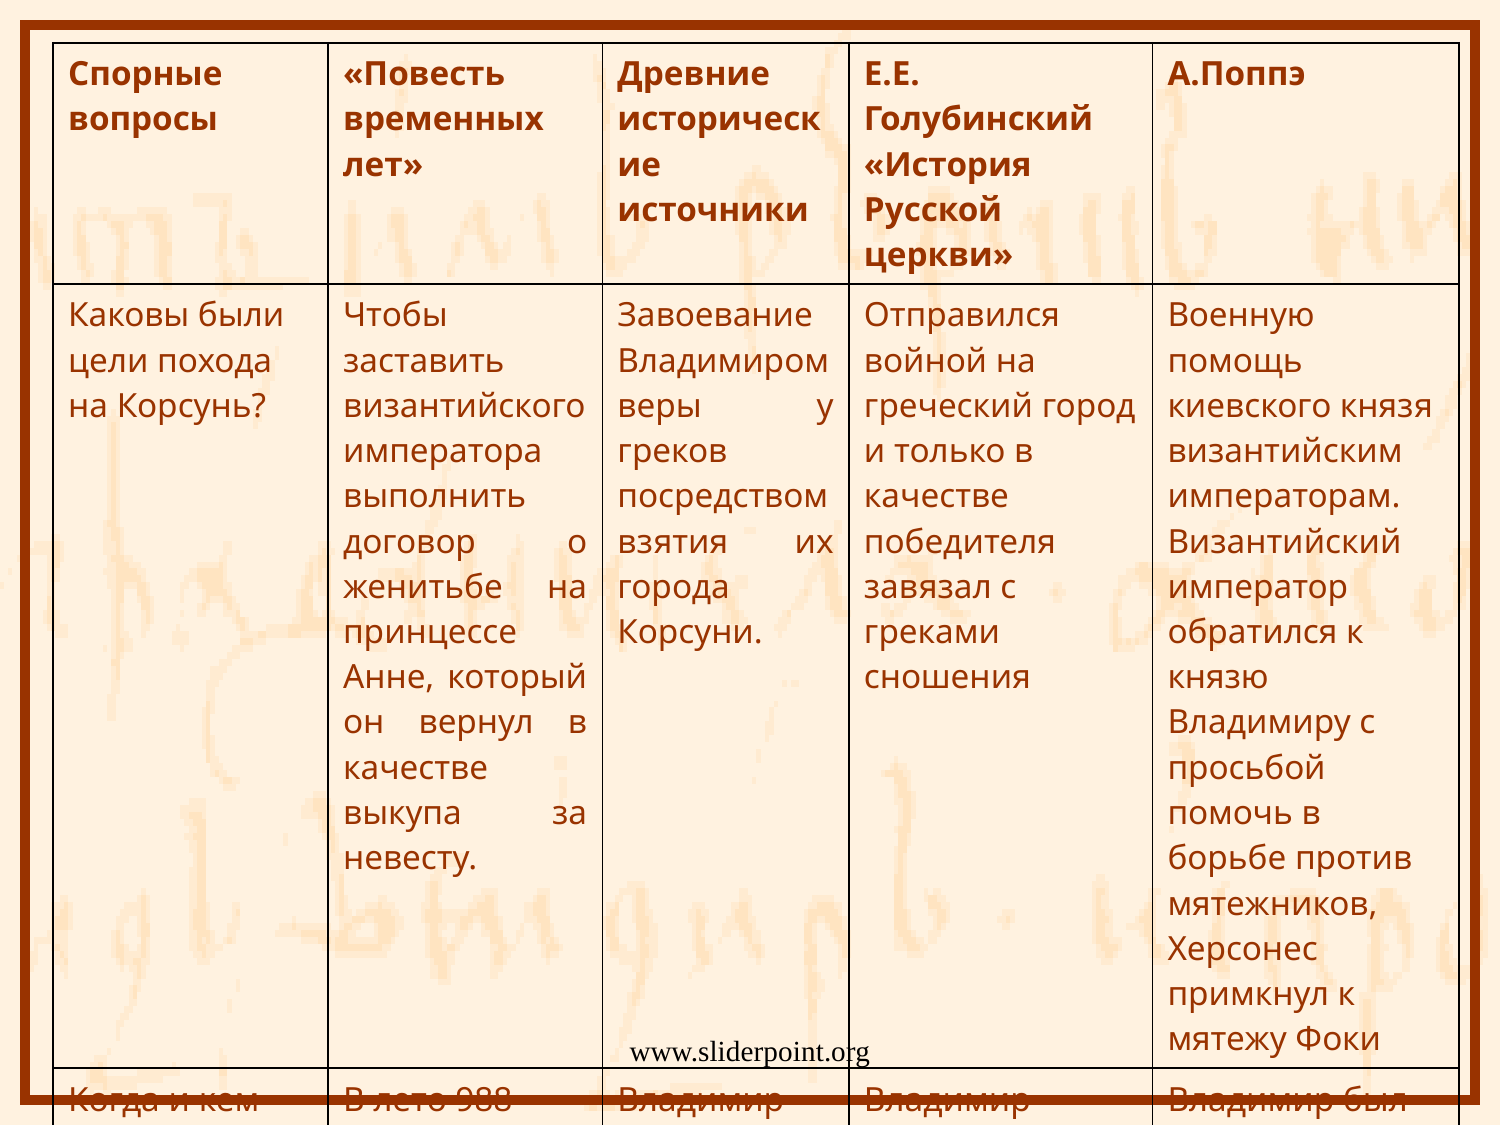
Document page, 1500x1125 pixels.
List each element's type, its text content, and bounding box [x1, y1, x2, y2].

table_cell Когда и кем совершено крещение князя? [54, 1069, 327, 1125]
table_cell Владимир крестился в 987г. [850, 1069, 1152, 1125]
table_header «Повесть временных лет» [329, 44, 602, 283]
table_header А.Поппэ [1153, 44, 1458, 283]
table_cell Владимир был крещен в Киеве греческими послами (во главе посольства стоял епископ) 6 января 988г. [1153, 1069, 1458, 1125]
table_header Древние исторические источники [603, 44, 848, 283]
picture [30, 30, 1470, 1095]
table_cell Военную помощь киевского князя византийским императорам. Византийский император обратился к князю Владимиру с просьбой помочь в борьбе против мятежников, Херсонес примкнул к мятежу Фоки [1153, 285, 1458, 1067]
table_cell Владимир крестился до похода на Корсунь, в Киеве в 987г. [603, 1101, 848, 1125]
footer www.sliderpoint.org [512, 1024, 988, 1101]
table_cell Отправился войной на греческий город и только в качестве победителя завязал с греками сношения [850, 285, 1152, 1067]
table_cell Чтобы заставить византийского императора выполнить договор о женитьбе на принцессе Анне, который он вернул в качестве выкупа за невесту. [329, 285, 602, 1067]
table_cell В лето 988 епископ корсунский с царицыными попами крестил Владимира. [329, 1069, 602, 1125]
picture [0, 0, 1500, 1125]
table_header Спорные вопросы [54, 44, 327, 283]
table_cell Каковы были цели похода на Корсунь? [54, 285, 327, 1067]
table_header Е.Е. Голубинский «История Русской церкви» [850, 44, 1152, 283]
table_cell Завоевание Владимиром веры у греков посредством взятия их города Корсуни. [603, 285, 848, 1024]
